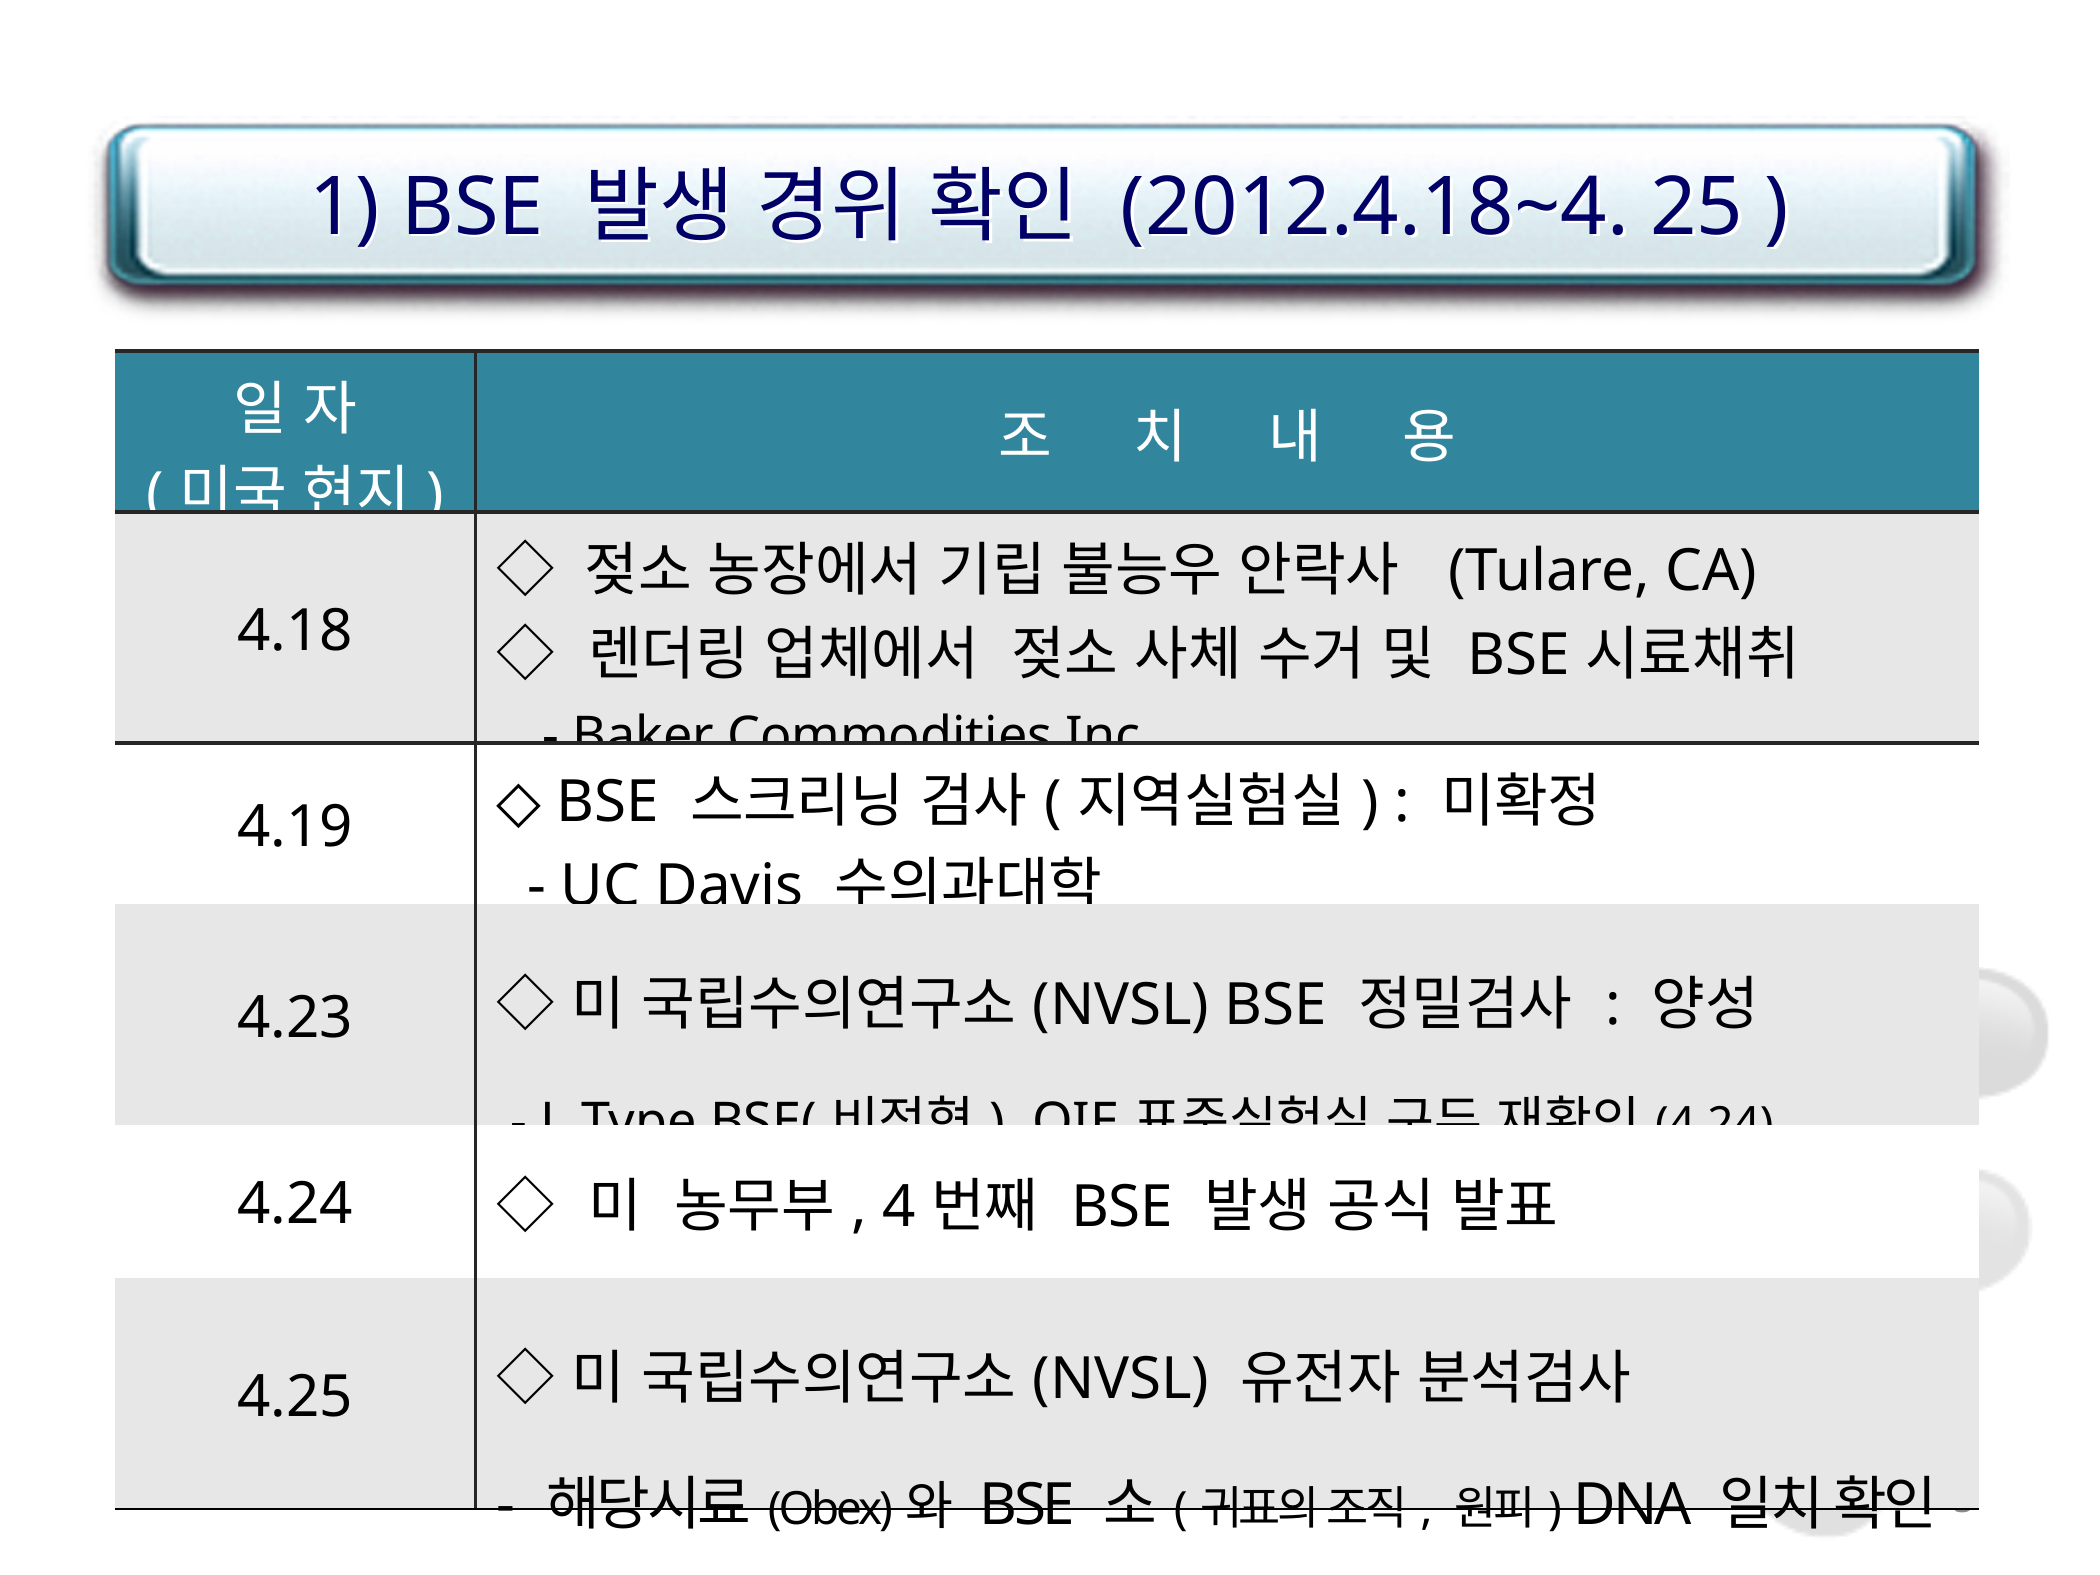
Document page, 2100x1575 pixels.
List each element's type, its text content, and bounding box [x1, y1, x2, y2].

table_header 조 치 내 용 [477, 353, 1979, 510]
table_cell 4.18 [115, 514, 474, 741]
table_cell 4.24 [115, 1125, 474, 1278]
table_cell ◇미 국립수의연구소(NVSL) BSE 정밀검사 : 양성 - L Type BSE(비정형), OIE표준실험실 구두 재확인(4.24) [477, 904, 1979, 1125]
picture [81, 114, 2017, 329]
table_cell ◇ BSE 스크리닝 검사(지역실험실) : 미확정 - UC Davis 수의과대학 [477, 745, 1979, 904]
table_cell ◇ 젖소 농장에서 기립 불능우 안락사 (Tulare, CA) ◇ 렌더링 업체에서 젖소 사체 수거 및 BSE시료채취 - Baker Commodities Inc [477, 514, 1979, 741]
slide_number 3 [1505, 1459, 1995, 1544]
table_cell 4.25 [115, 1278, 474, 1508]
table_header 일 자 (미국 현지) [115, 353, 474, 510]
table_cell 4.23 [115, 904, 474, 1125]
table_cell ◇미 국립수의연구소(NVSL) 유전자 분석검사 - 해당시료(Obex)와 BSE 소(귀표의 조직, 원피) DNA 일치 확인 [477, 1278, 1979, 1508]
table_cell 4.19 [115, 745, 474, 904]
table_cell ◇ 미 농무부, 4번째 BSE 발생 공식 발표 [477, 1125, 1979, 1278]
picture [1633, 967, 2084, 1554]
